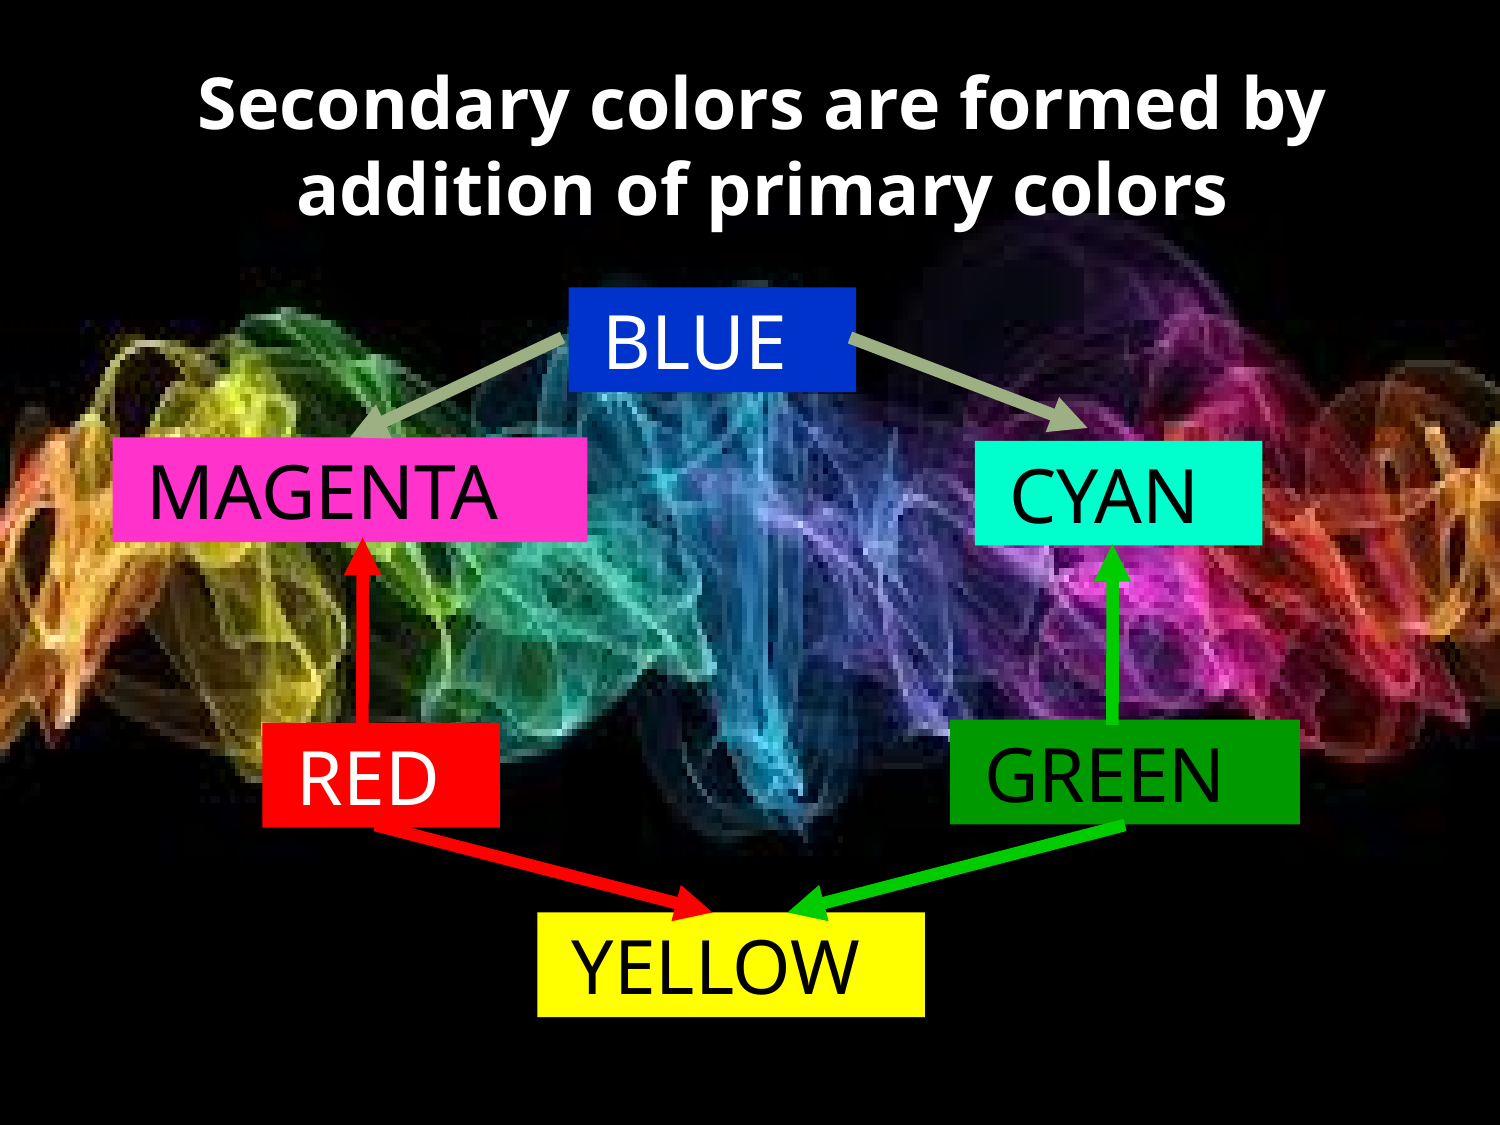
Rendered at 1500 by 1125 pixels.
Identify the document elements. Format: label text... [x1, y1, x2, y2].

text_box RED [262, 769, 500, 828]
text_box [849, 337, 1263, 726]
picture [0, 0, 1500, 1125]
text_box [374, 824, 1126, 1018]
text_box BLUE [568, 287, 857, 393]
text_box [112, 337, 588, 726]
title Secondary colors are formed by addition of primary colors [87, 50, 1438, 238]
text_box GREEN [950, 753, 1300, 825]
